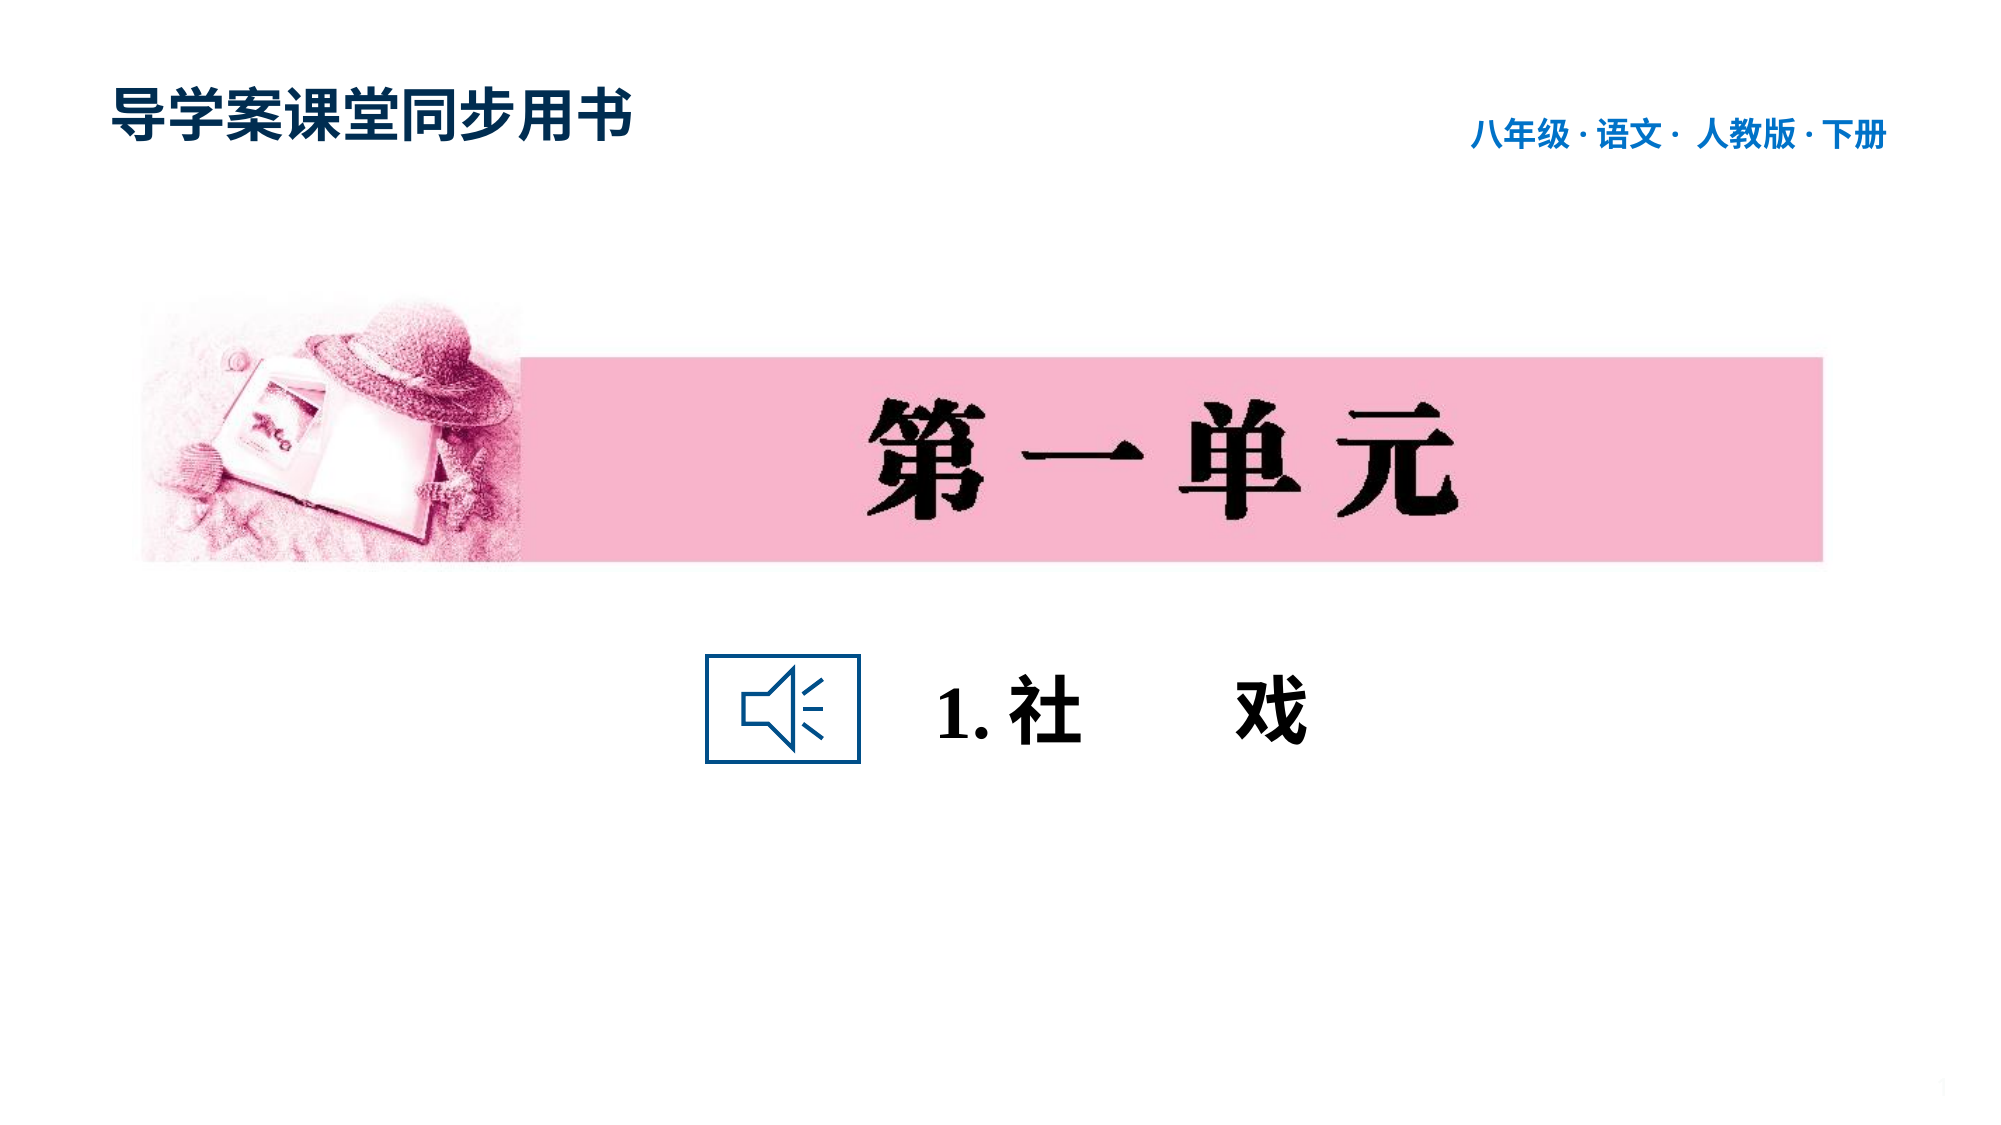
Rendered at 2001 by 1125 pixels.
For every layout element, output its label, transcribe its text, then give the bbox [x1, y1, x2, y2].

text_box 导学案课堂同步用书 [101, 70, 642, 156]
picture [0, 0, 2000, 1125]
text_box [706, 656, 860, 762]
text_box 1.社 戏 [919, 656, 1325, 761]
text_box 八年级·语文· 人教版·下册 [1421, 105, 1938, 161]
